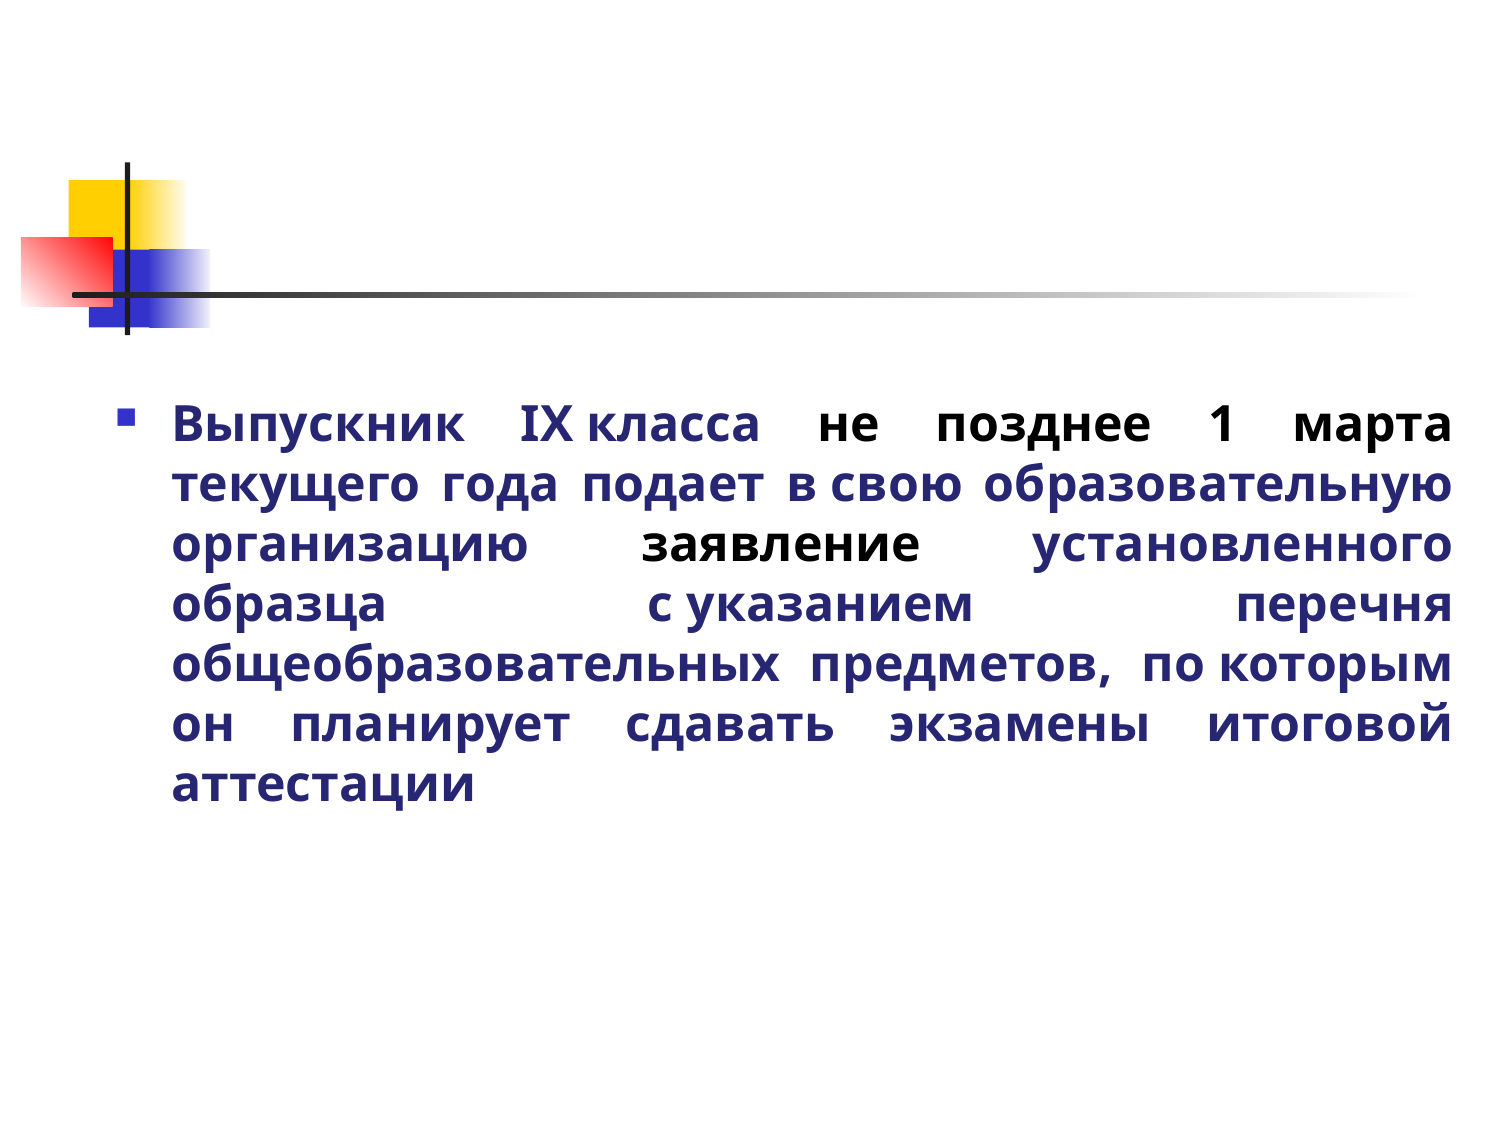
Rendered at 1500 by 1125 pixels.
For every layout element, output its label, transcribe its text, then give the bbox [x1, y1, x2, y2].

list Выпускник IX класса не позднее 1 марта текущего года подает в свою образовательную организацию заявление установленного образца с указанием перечня общеобразовательных предметов, по которым он планирует сдавать экзамены итоговой аттестации [100, 314, 1469, 1083]
